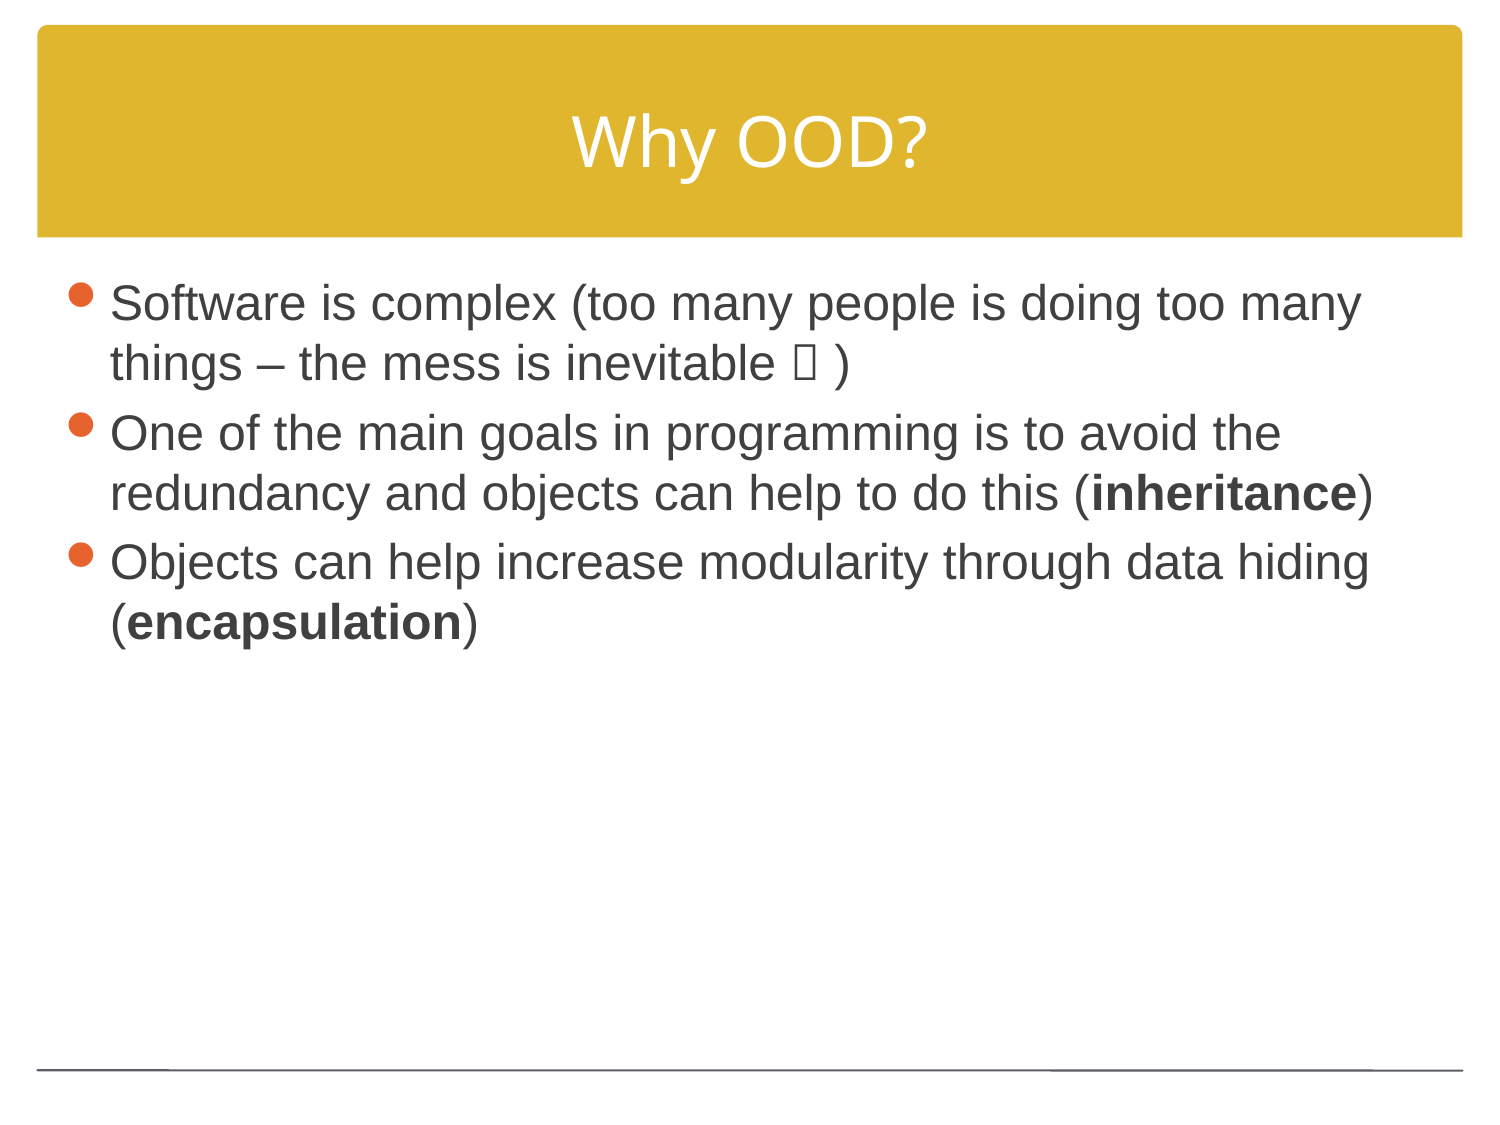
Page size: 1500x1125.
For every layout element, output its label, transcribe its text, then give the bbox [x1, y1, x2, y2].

list Software is complex (too many people is doing too many things – the mess is inevitable  ) One of the main goals in programming is to avoid the redundancy and objects can help to do this (inheritance) Objects can help increase modularity through data hiding (encapsulation) [49, 262, 1451, 1051]
title Why OOD? [49, 44, 1451, 233]
